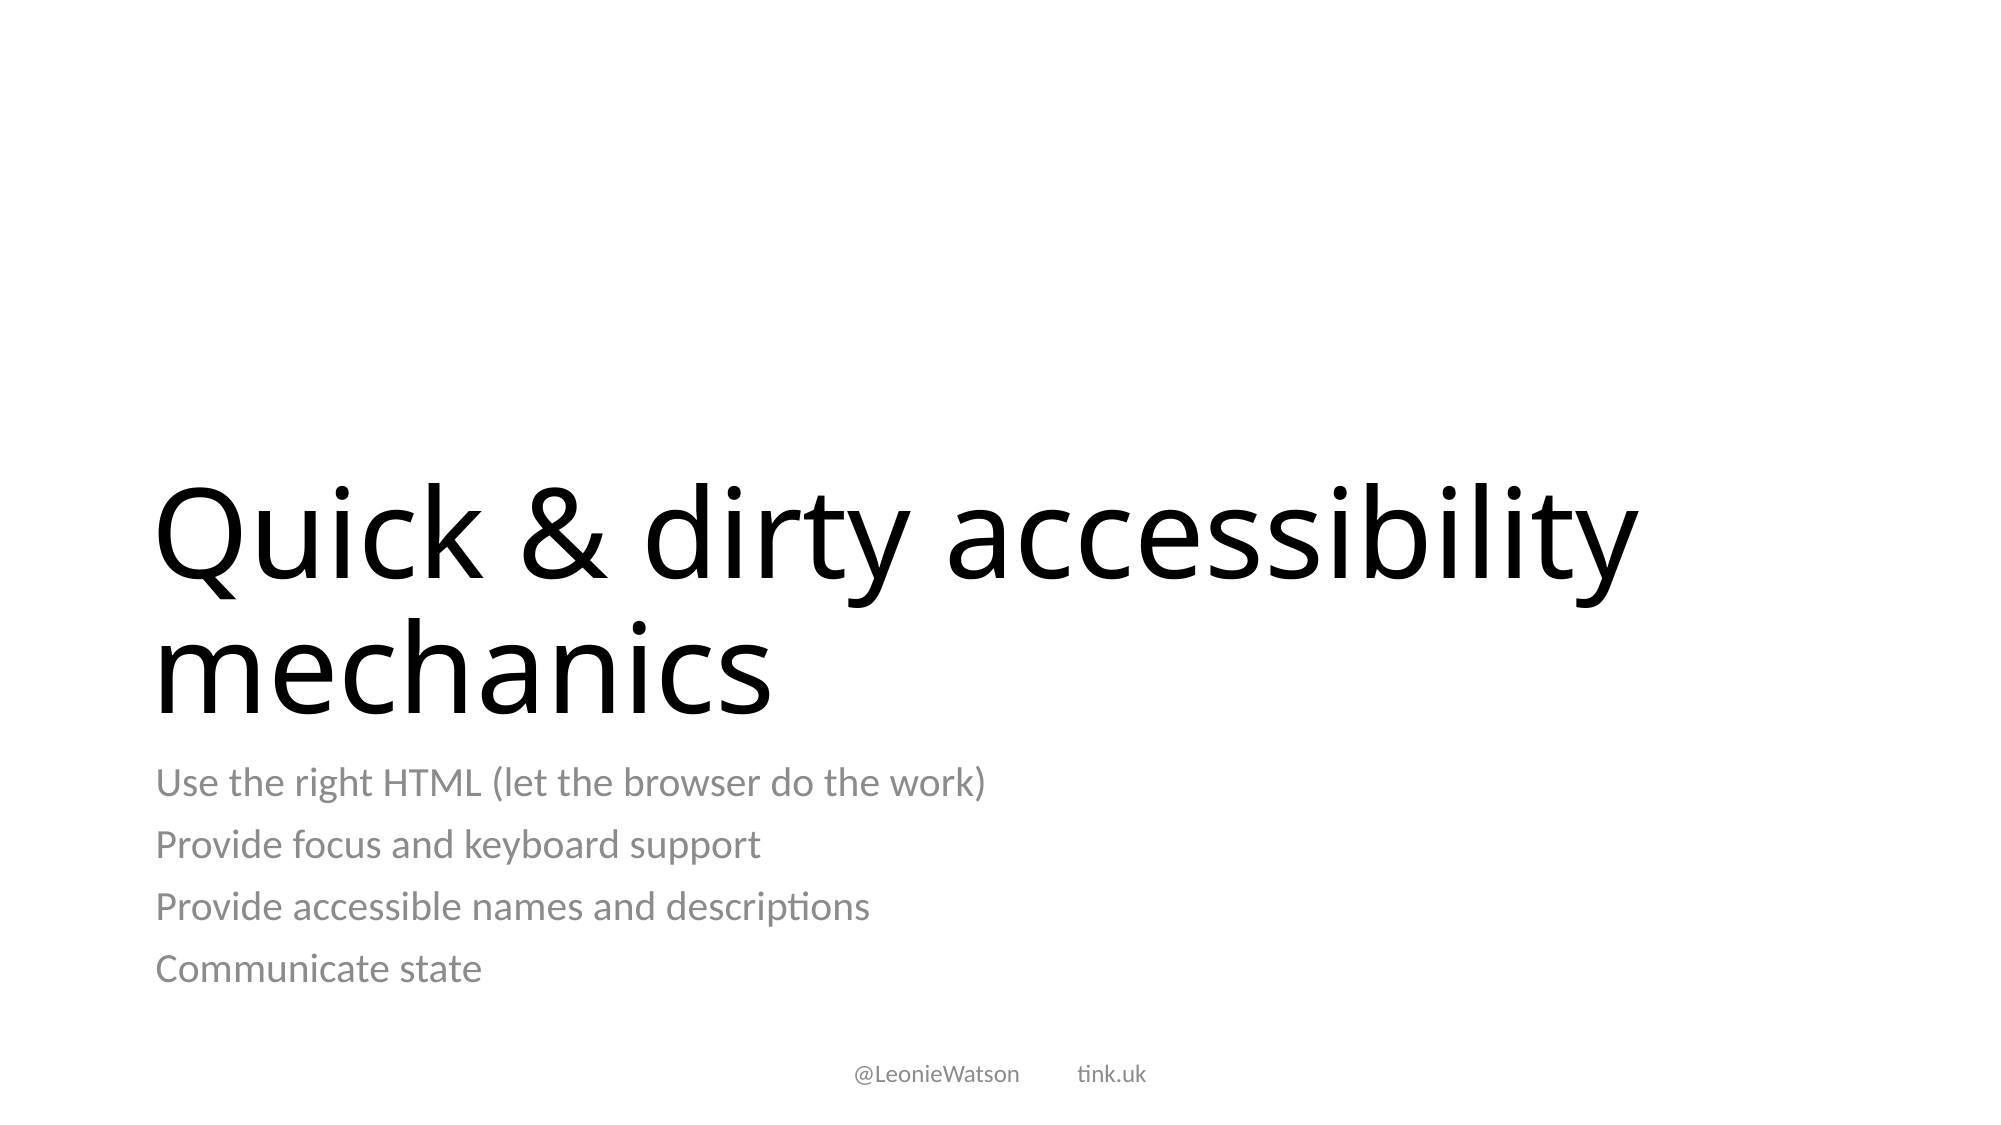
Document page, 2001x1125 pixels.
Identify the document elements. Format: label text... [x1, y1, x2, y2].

footer @LeonieWatson tink.uk [662, 1042, 1338, 1103]
title Quick & dirty accessibility mechanics [136, 280, 1862, 749]
list Use the right HTML (let the browser do the work) Provide focus and keyboard support Provide accessible names and descriptions Communicate state [140, 752, 1866, 999]
